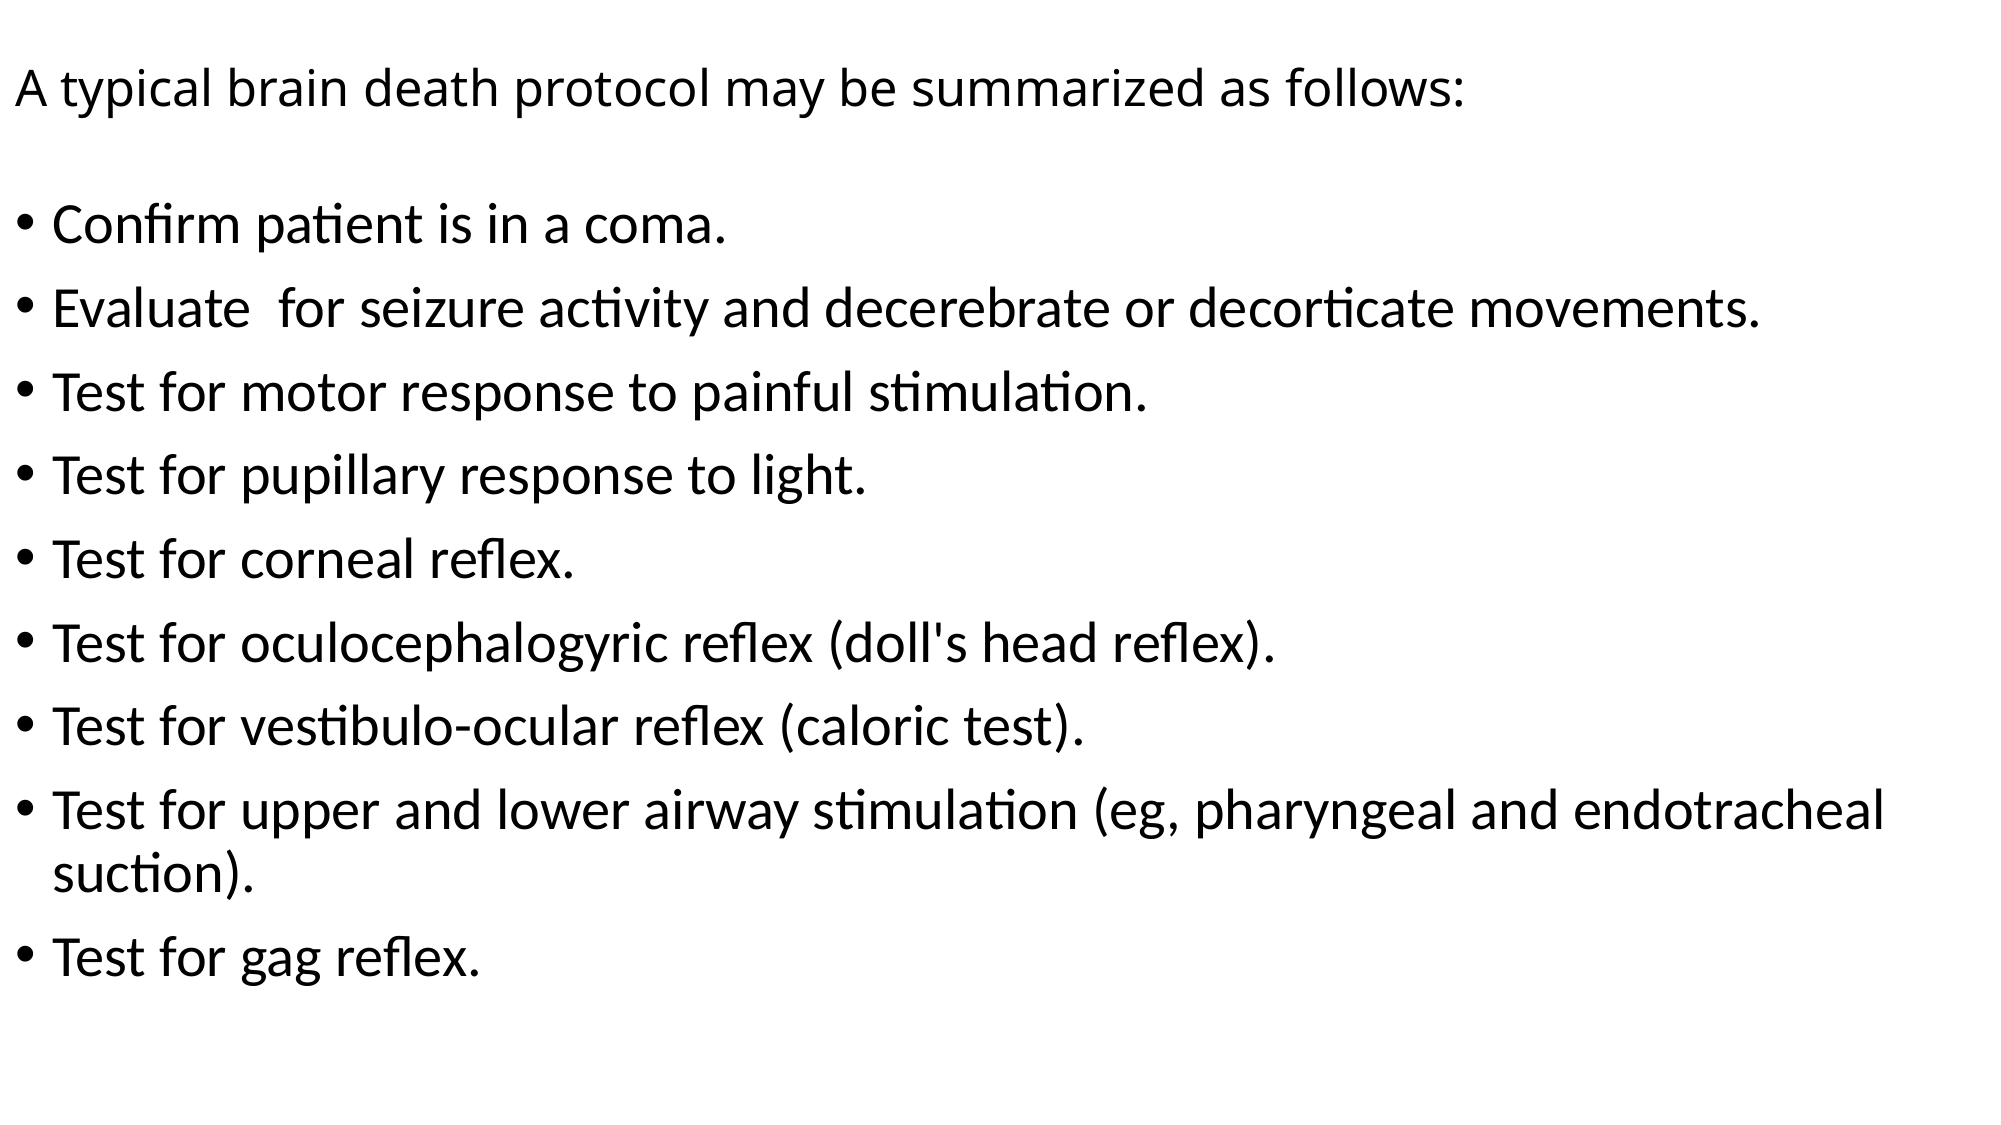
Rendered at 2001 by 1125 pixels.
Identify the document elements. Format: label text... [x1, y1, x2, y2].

list Confirm patient is in a coma. Evaluate for seizure activity and decerebrate or decorticate movements. Test for motor response to painful stimulation. Test for pupillary response to light. Test for corneal reflex. Test for oculocephalogyric reflex (doll's head reflex). Test for vestibulo-ocular reflex (caloric test). Test for upper and lower airway stimulation (eg, pharyngeal and endotracheal suction). Test for gag reflex. [0, 185, 2000, 1125]
title A typical brain death protocol may be summarized as follows: [0, 0, 2000, 185]
